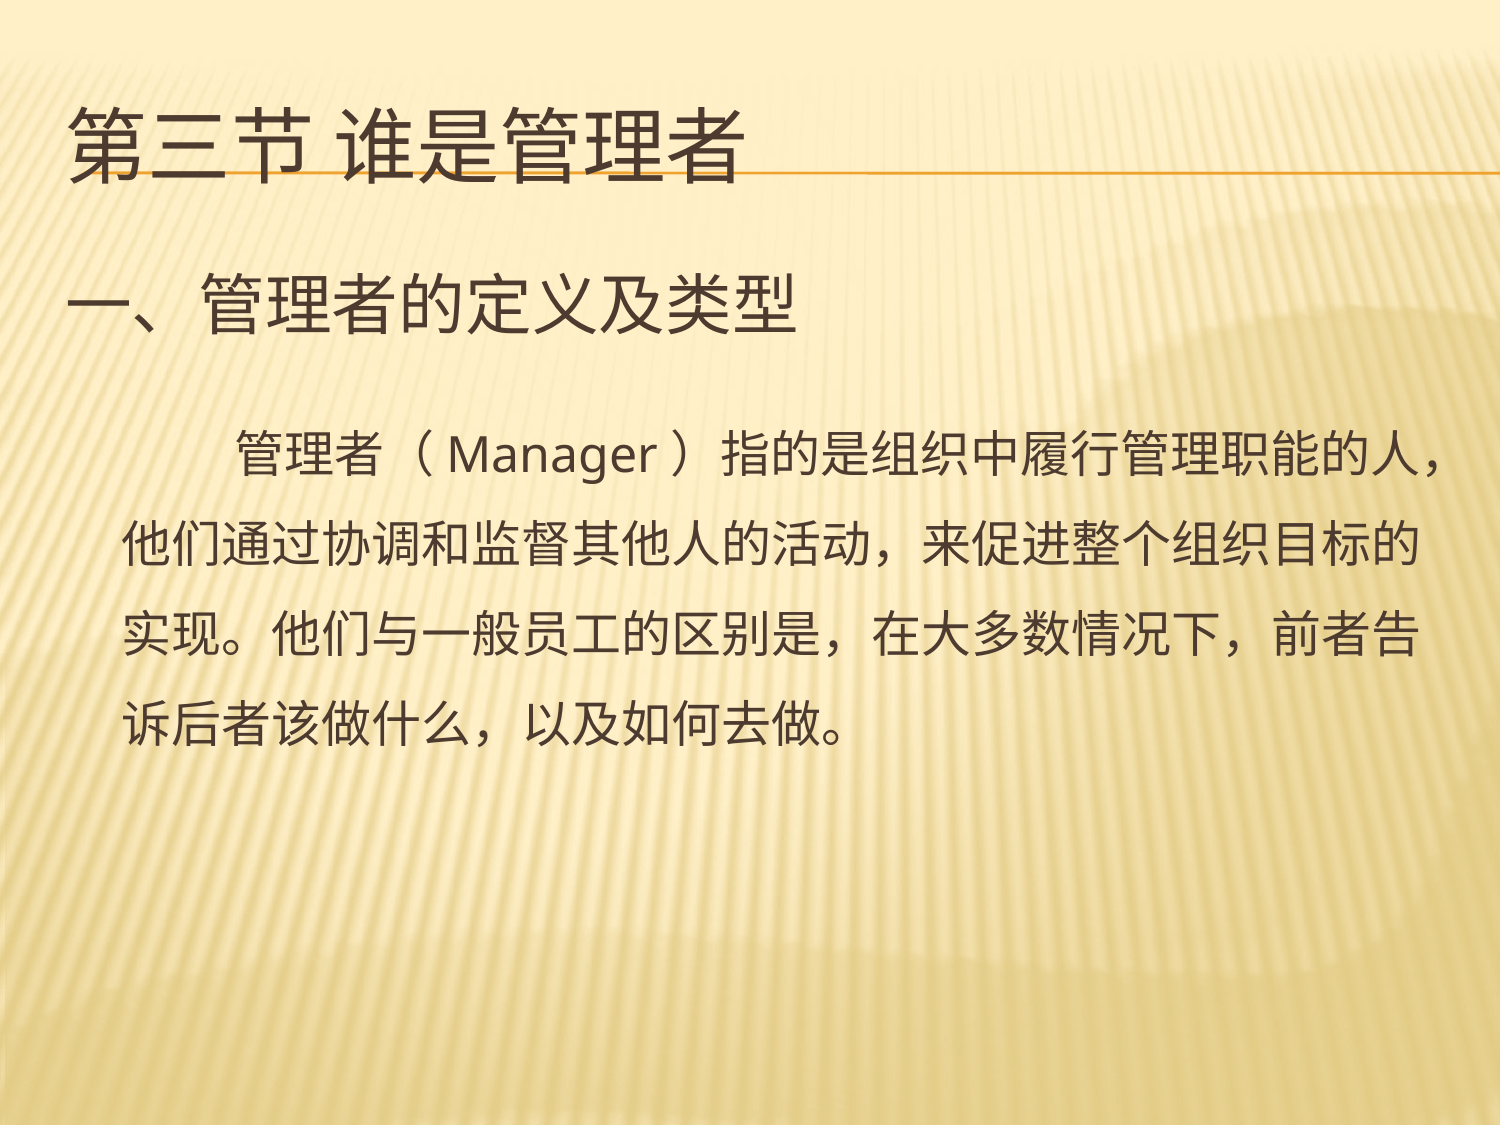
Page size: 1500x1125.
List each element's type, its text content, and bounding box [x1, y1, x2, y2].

title 第三节 谁是管理者 [50, 75, 1475, 213]
list 一、管理者的定义及类型 管理者（Manager）指的是组织中履行管理职能的人，他们通过协调和监督其他人的活动，来促进整个组织目标的实现。他们与一般员工的区别是，在大多数情况下，前者告诉后者该做什么，以及如何去做。 [49, 254, 1476, 998]
